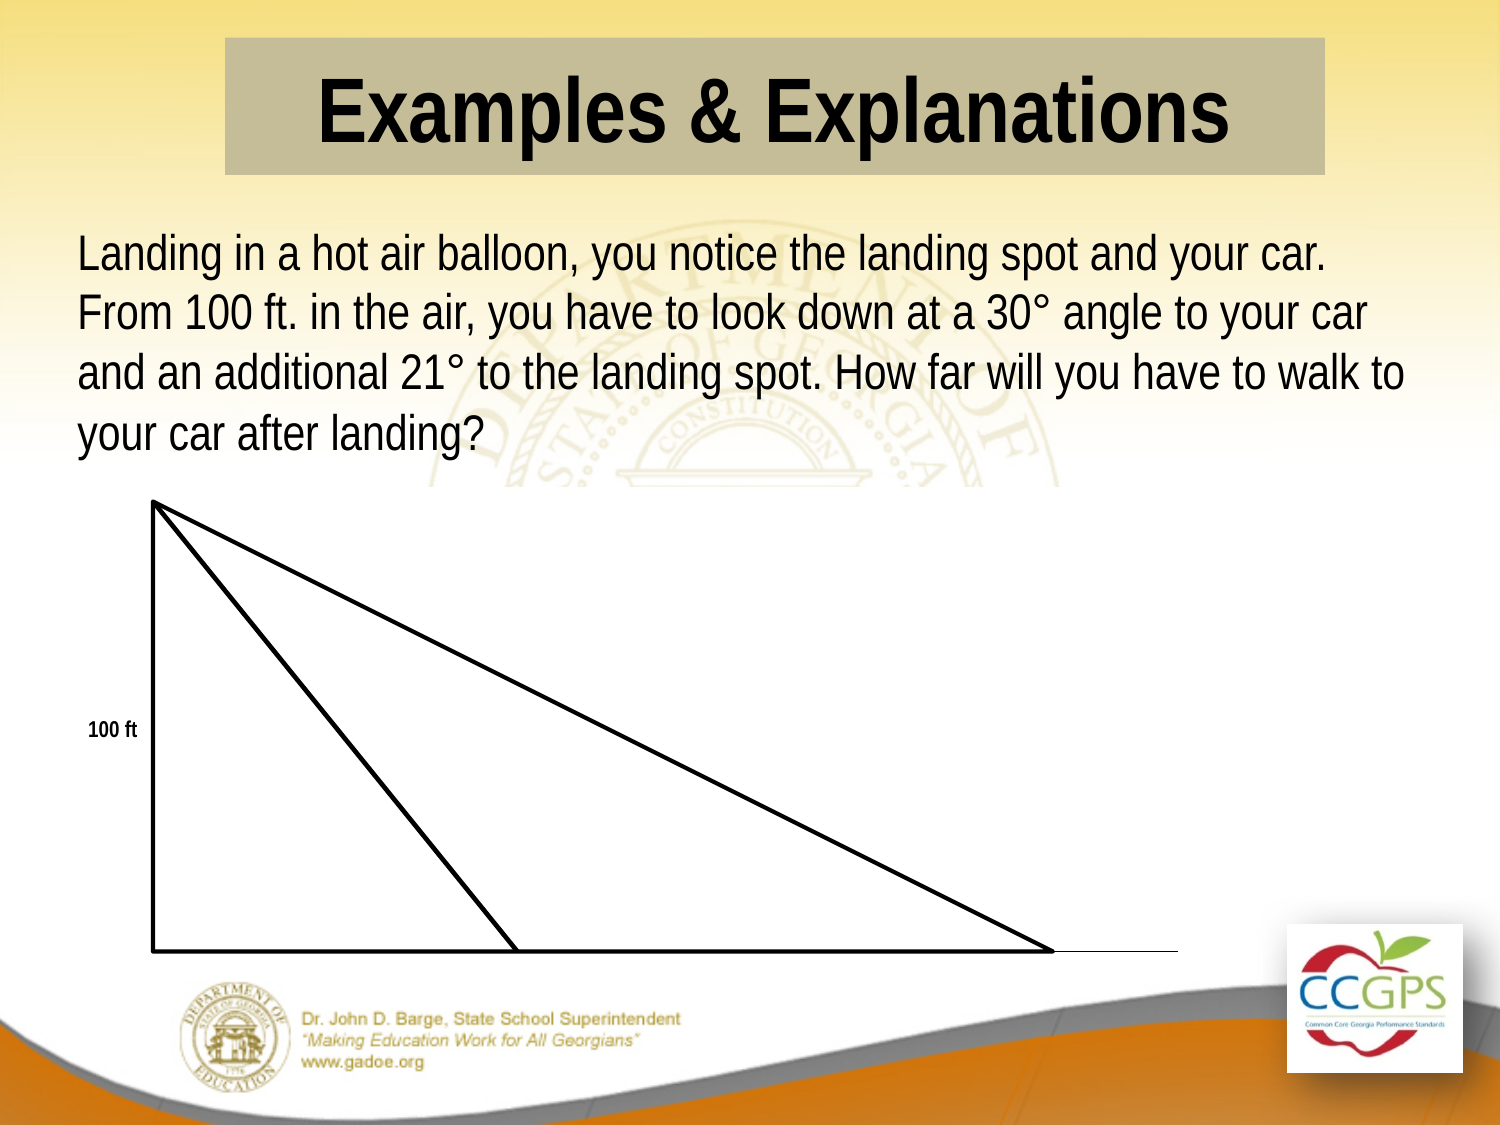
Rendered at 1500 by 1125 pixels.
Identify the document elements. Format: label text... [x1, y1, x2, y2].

picture [0, 0, 1500, 1125]
title Examples & Explanations [224, 37, 1326, 176]
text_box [58, 488, 1191, 963]
subtitle Landing in a hot air balloon, you notice the landing spot and your car. From 100 ft. in the air, you have to look down at a 30° angle to your car and an additional 21° to the landing spot. How far will you have to walk to your car after landing? [62, 212, 1426, 926]
